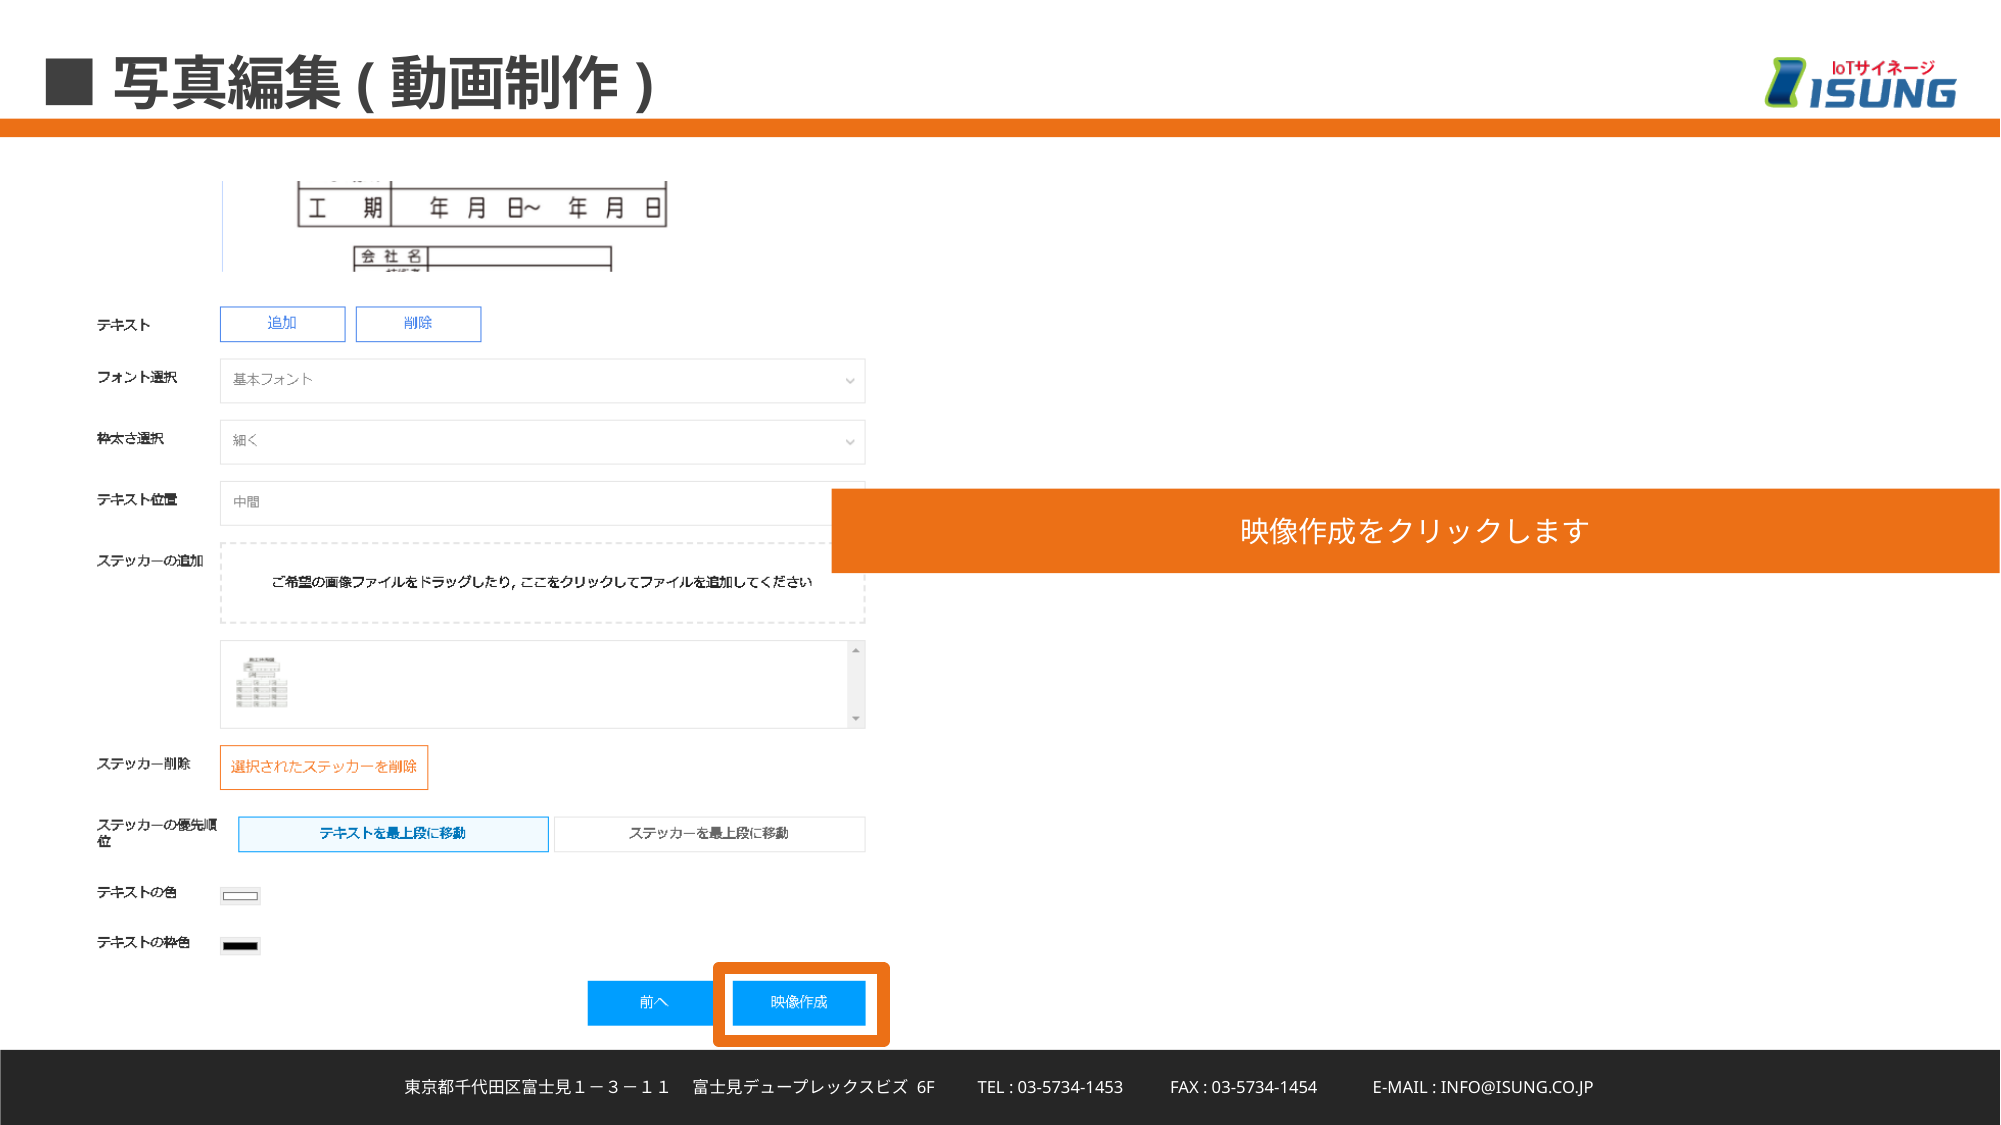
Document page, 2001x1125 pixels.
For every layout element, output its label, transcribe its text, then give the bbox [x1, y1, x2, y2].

picture [1764, 56, 1957, 109]
picture [81, 180, 884, 1042]
text_box 映像作成をクリックします [891, 486, 2000, 575]
text_box ■写真編集(動画制作) [25, 46, 1722, 117]
text_box [0, 117, 2000, 138]
text_box 東京都千代田区富士見１－３－１１ 富士見デュープレックスビズ 6F TEL : 03-5734-1453 FAX : 03-5734-1454 E-Mail : info@isung.co.jp [0, 1067, 2000, 1110]
